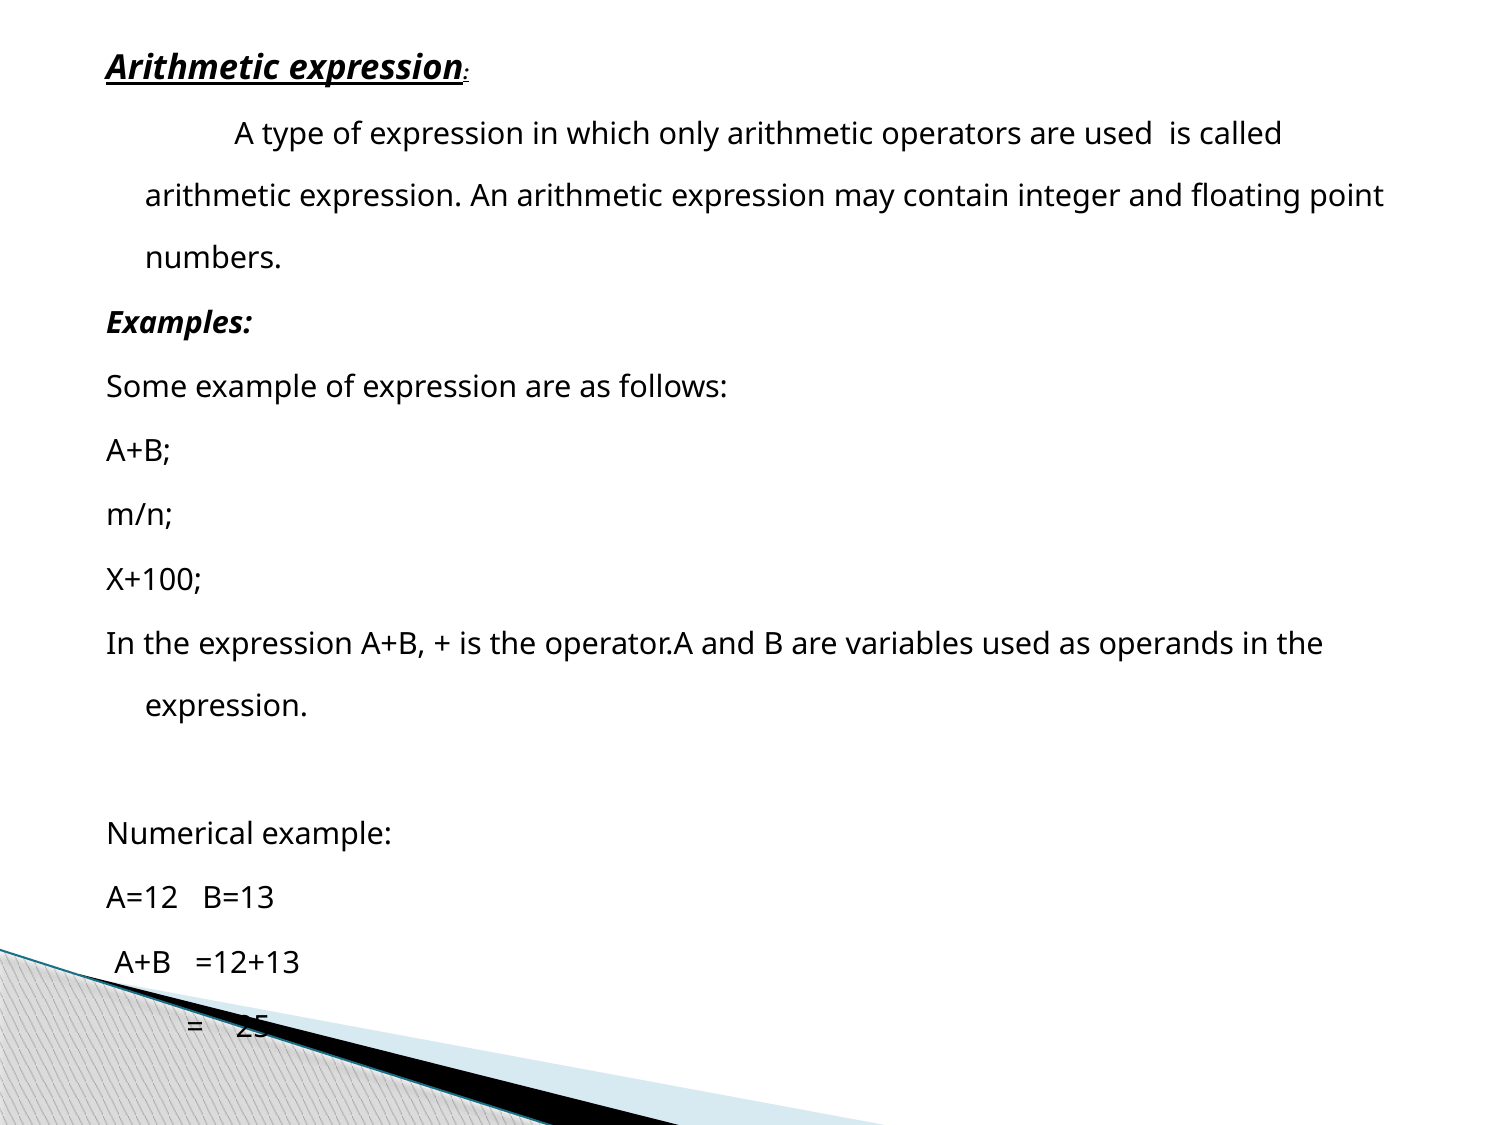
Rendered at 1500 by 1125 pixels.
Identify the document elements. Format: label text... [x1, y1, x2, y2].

list Arithmetic expression: A type of expression in which only arithmetic operators are used is called arithmetic expression. An arithmetic expression may contain integer and floating point numbers. Examples: Some example of expression are as follows: A+B; m/n; X+100; In the expression A+B, + is the operator.A and B are variables used as operands in the expression. Numerical example: A=12 B=13 A+B =12+13 = 25 [75, 37, 1425, 1075]
